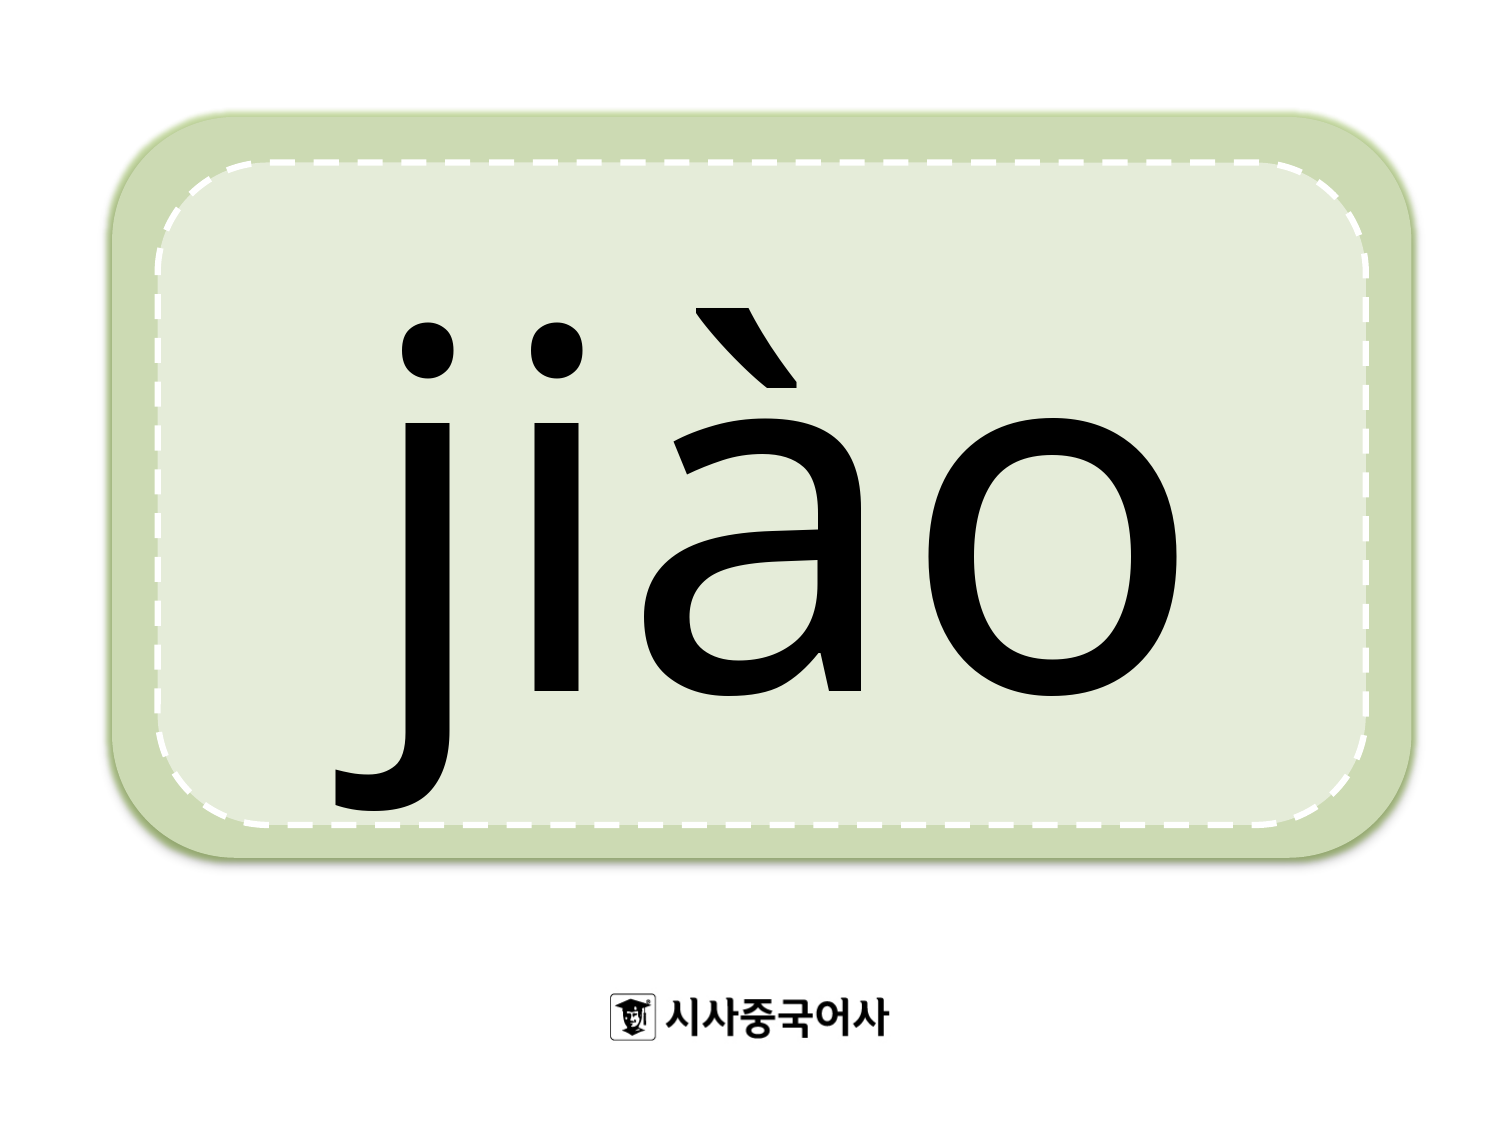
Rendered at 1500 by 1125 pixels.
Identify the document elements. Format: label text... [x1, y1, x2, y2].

text_box jiào [179, 159, 1388, 823]
picture [602, 987, 898, 1047]
